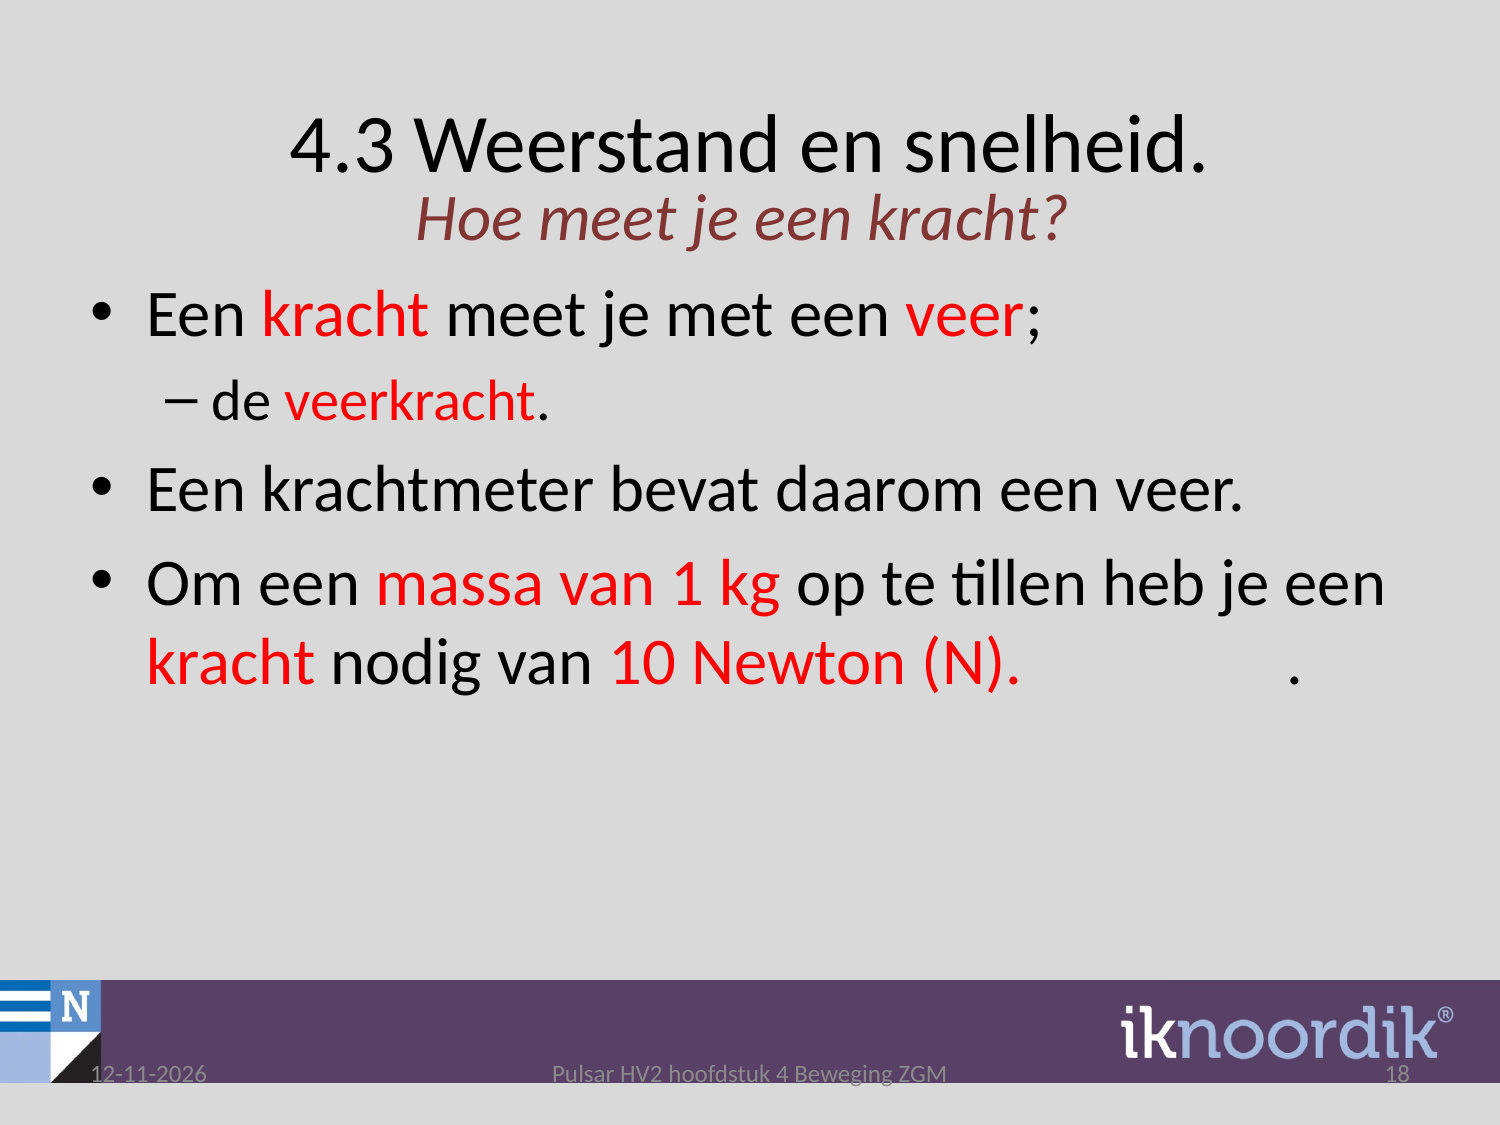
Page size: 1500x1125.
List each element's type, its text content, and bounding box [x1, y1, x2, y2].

picture [0, 980, 1500, 1083]
text_box Hoe meet je een kracht? [400, 166, 1100, 262]
slide_number 18 [1074, 1042, 1425, 1103]
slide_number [75, 1042, 425, 1103]
footer Pulsar HV2 hoofdstuk 4 Beweging ZGM [512, 1042, 988, 1103]
list Een kracht meet je met een veer; de veerkracht. Een krachtmeter bevat daarom een veer. Om een massa van 1 kg op te tillen heb je een kracht nodig van 10 Newton (N). . [74, 262, 1426, 1006]
title 4.3 Weerstand en snelheid. [74, 44, 1426, 233]
